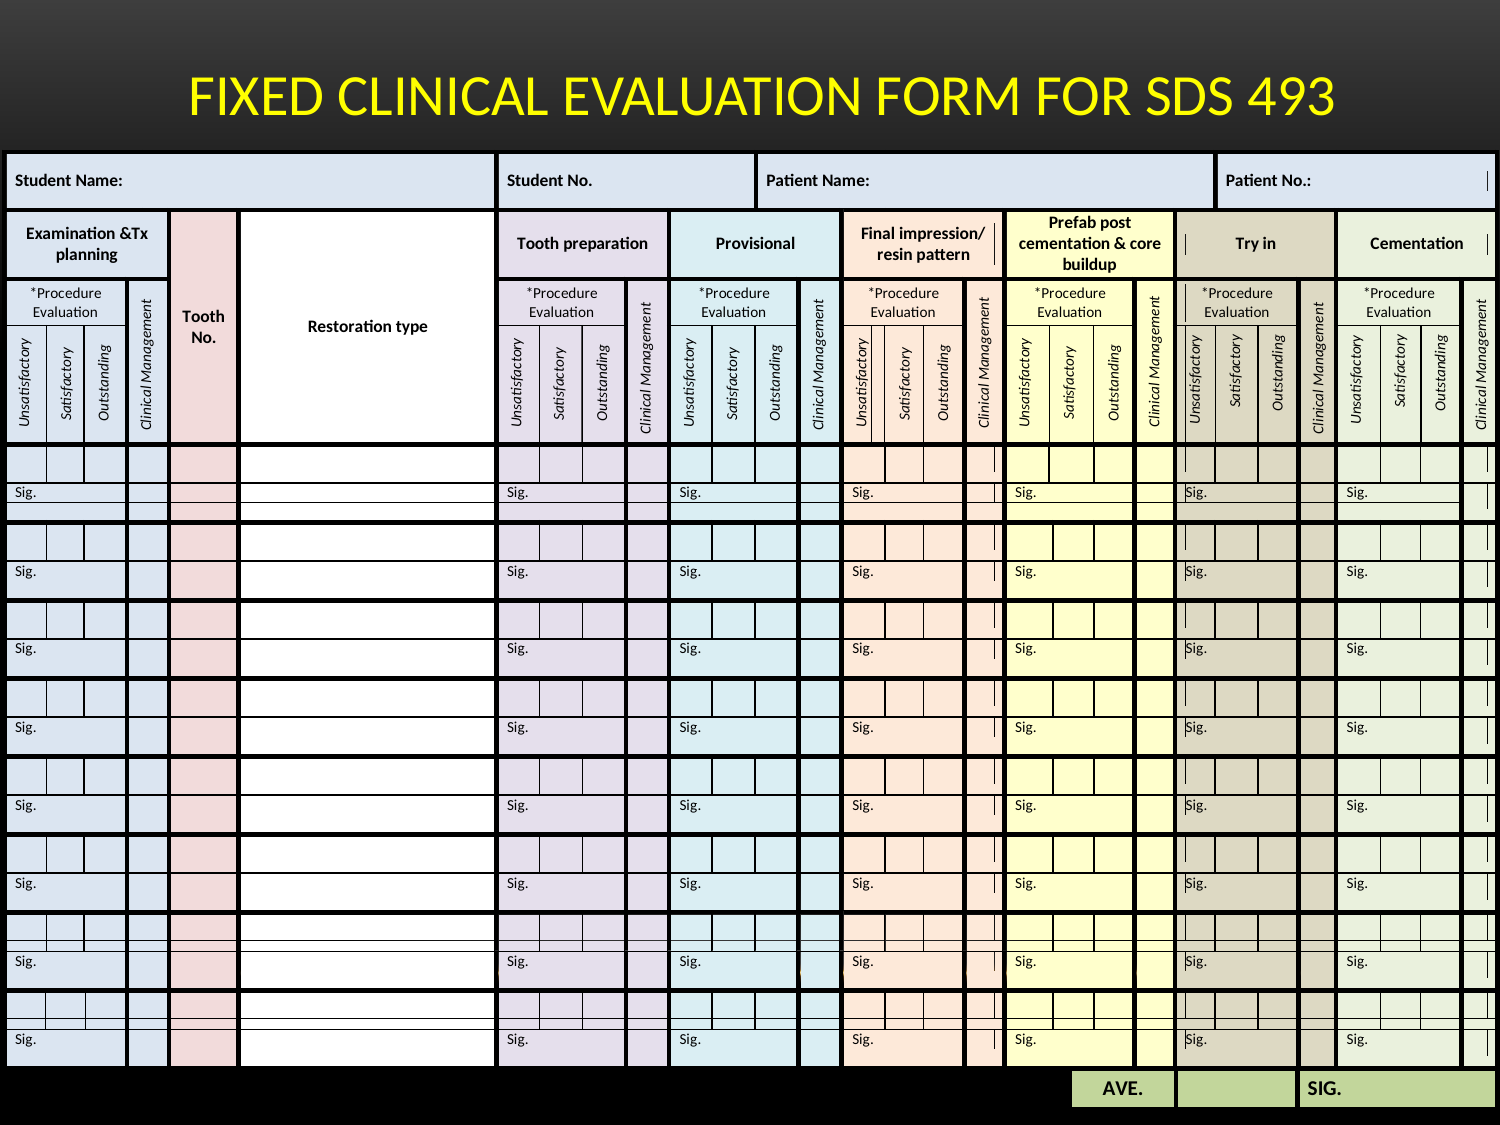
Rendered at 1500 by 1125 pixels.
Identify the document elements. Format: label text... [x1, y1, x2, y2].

text_box FIXED CLINICAL EVALUATION FORM FOR SDS 493 [99, 50, 1425, 135]
picture [0, 0, 1500, 1125]
